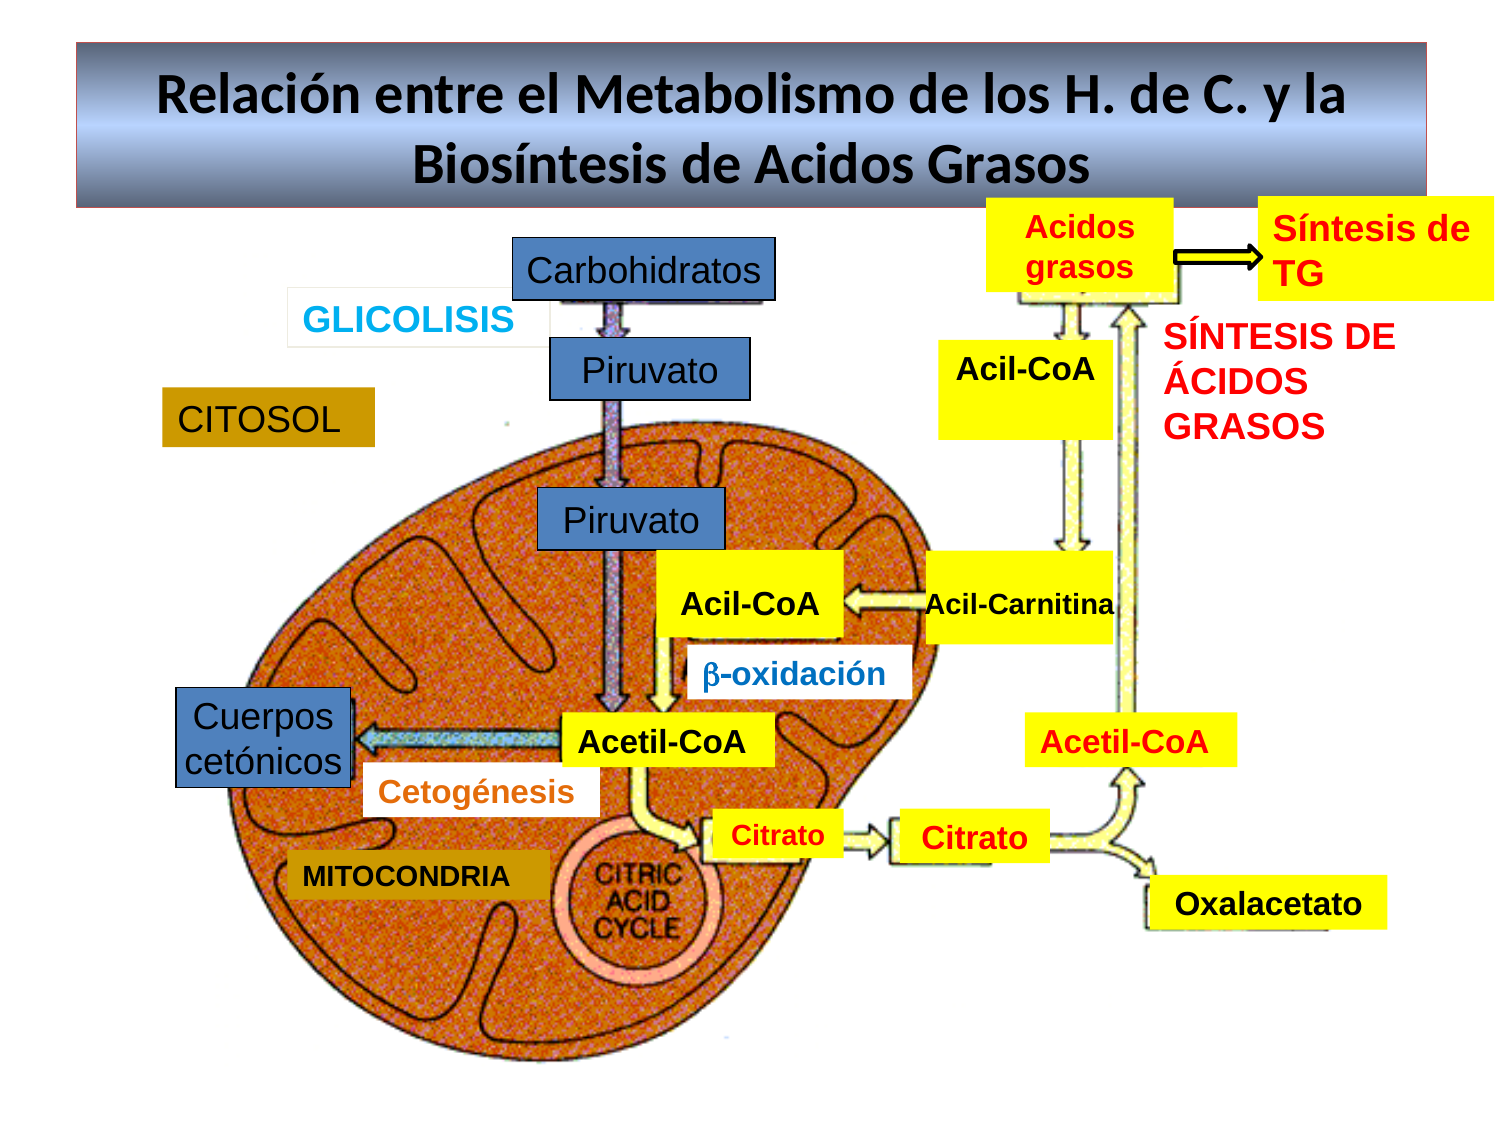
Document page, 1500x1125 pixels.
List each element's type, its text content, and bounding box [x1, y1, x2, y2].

text_box Cuerpos cetónicos [175, 687, 205, 788]
text_box CITOSOL [162, 387, 205, 448]
text_box Carbohidratos [512, 237, 775, 244]
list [210, 245, 1345, 1070]
text_box SÍNTESIS DE ÁCIDOS GRASOS [1350, 304, 1424, 455]
title Relación entre el Metabolismo de los H. de C. y la Biosíntesis de Acidos Grasos [76, 42, 1427, 208]
text_box Síntesis de TG [1257, 196, 1495, 301]
text_box Acidos grasos [986, 197, 1174, 244]
text_box Oxalacetato [1350, 874, 1388, 930]
